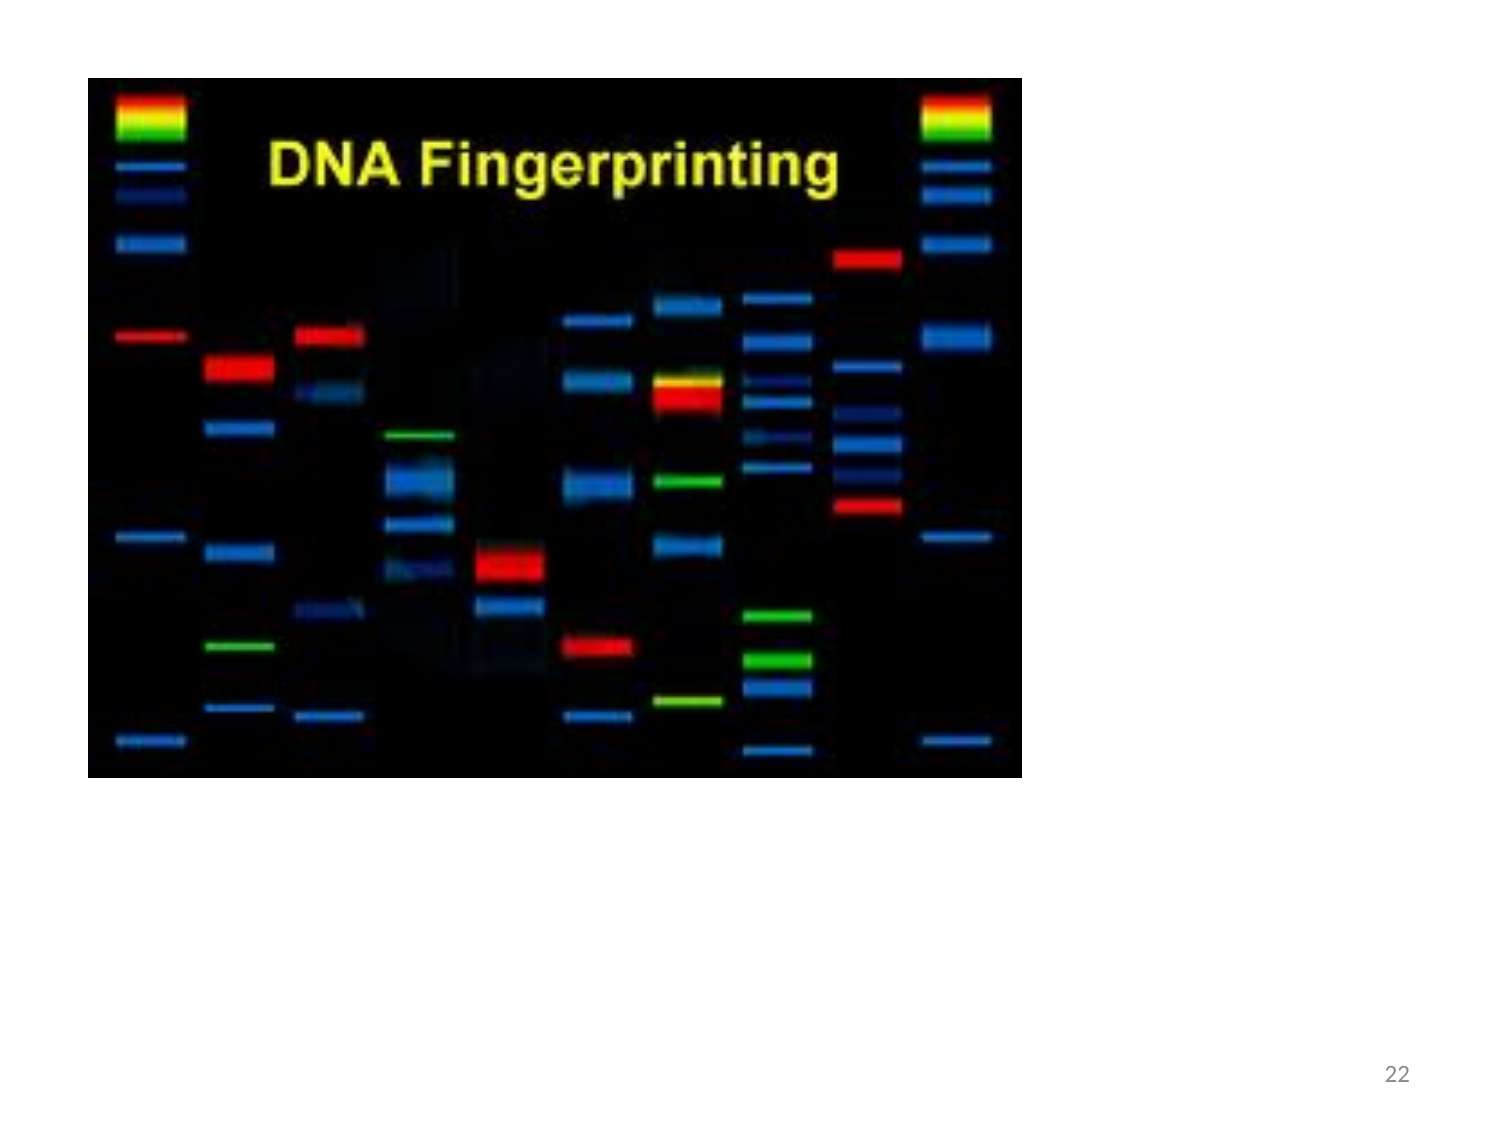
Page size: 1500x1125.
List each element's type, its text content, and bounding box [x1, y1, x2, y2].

picture [88, 77, 1022, 778]
slide_number 22 [1074, 1042, 1425, 1103]
